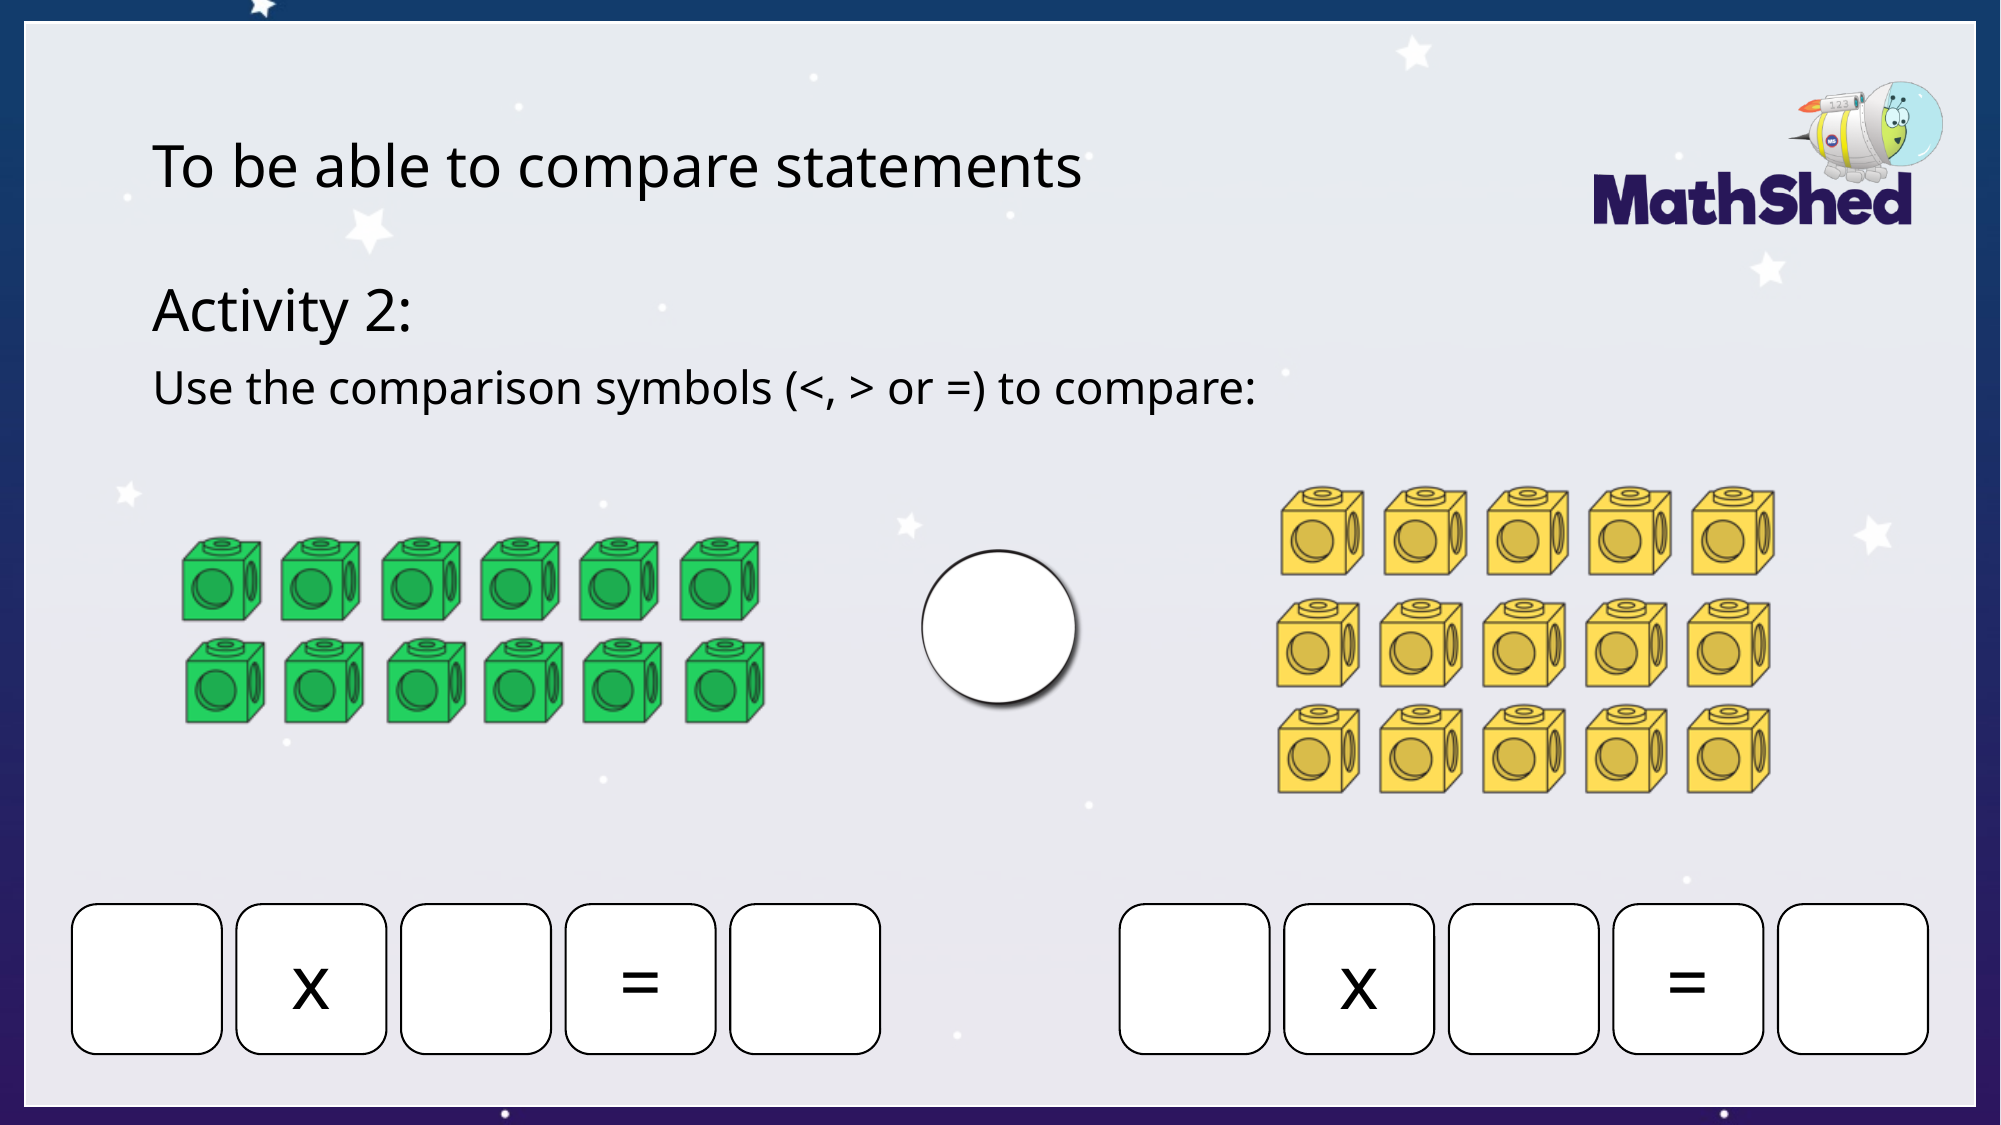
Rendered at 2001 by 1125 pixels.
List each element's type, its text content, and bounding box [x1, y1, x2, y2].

text_box = [564, 903, 717, 1056]
text_box x [235, 903, 388, 1056]
text_box [70, 903, 223, 1056]
title To be able to compare statements [137, 59, 1578, 273]
text_box [1776, 903, 1930, 1056]
text_box [1118, 903, 1271, 1056]
text_box [729, 903, 882, 1056]
text_box = [1612, 903, 1765, 1056]
text_box [400, 903, 553, 1056]
text_box [1447, 903, 1600, 1056]
picture [0, 0, 2001, 1125]
text_box x [1283, 903, 1436, 1056]
list Activity 2: Use the comparison symbols (<, > or =) to compare: [137, 273, 1863, 988]
